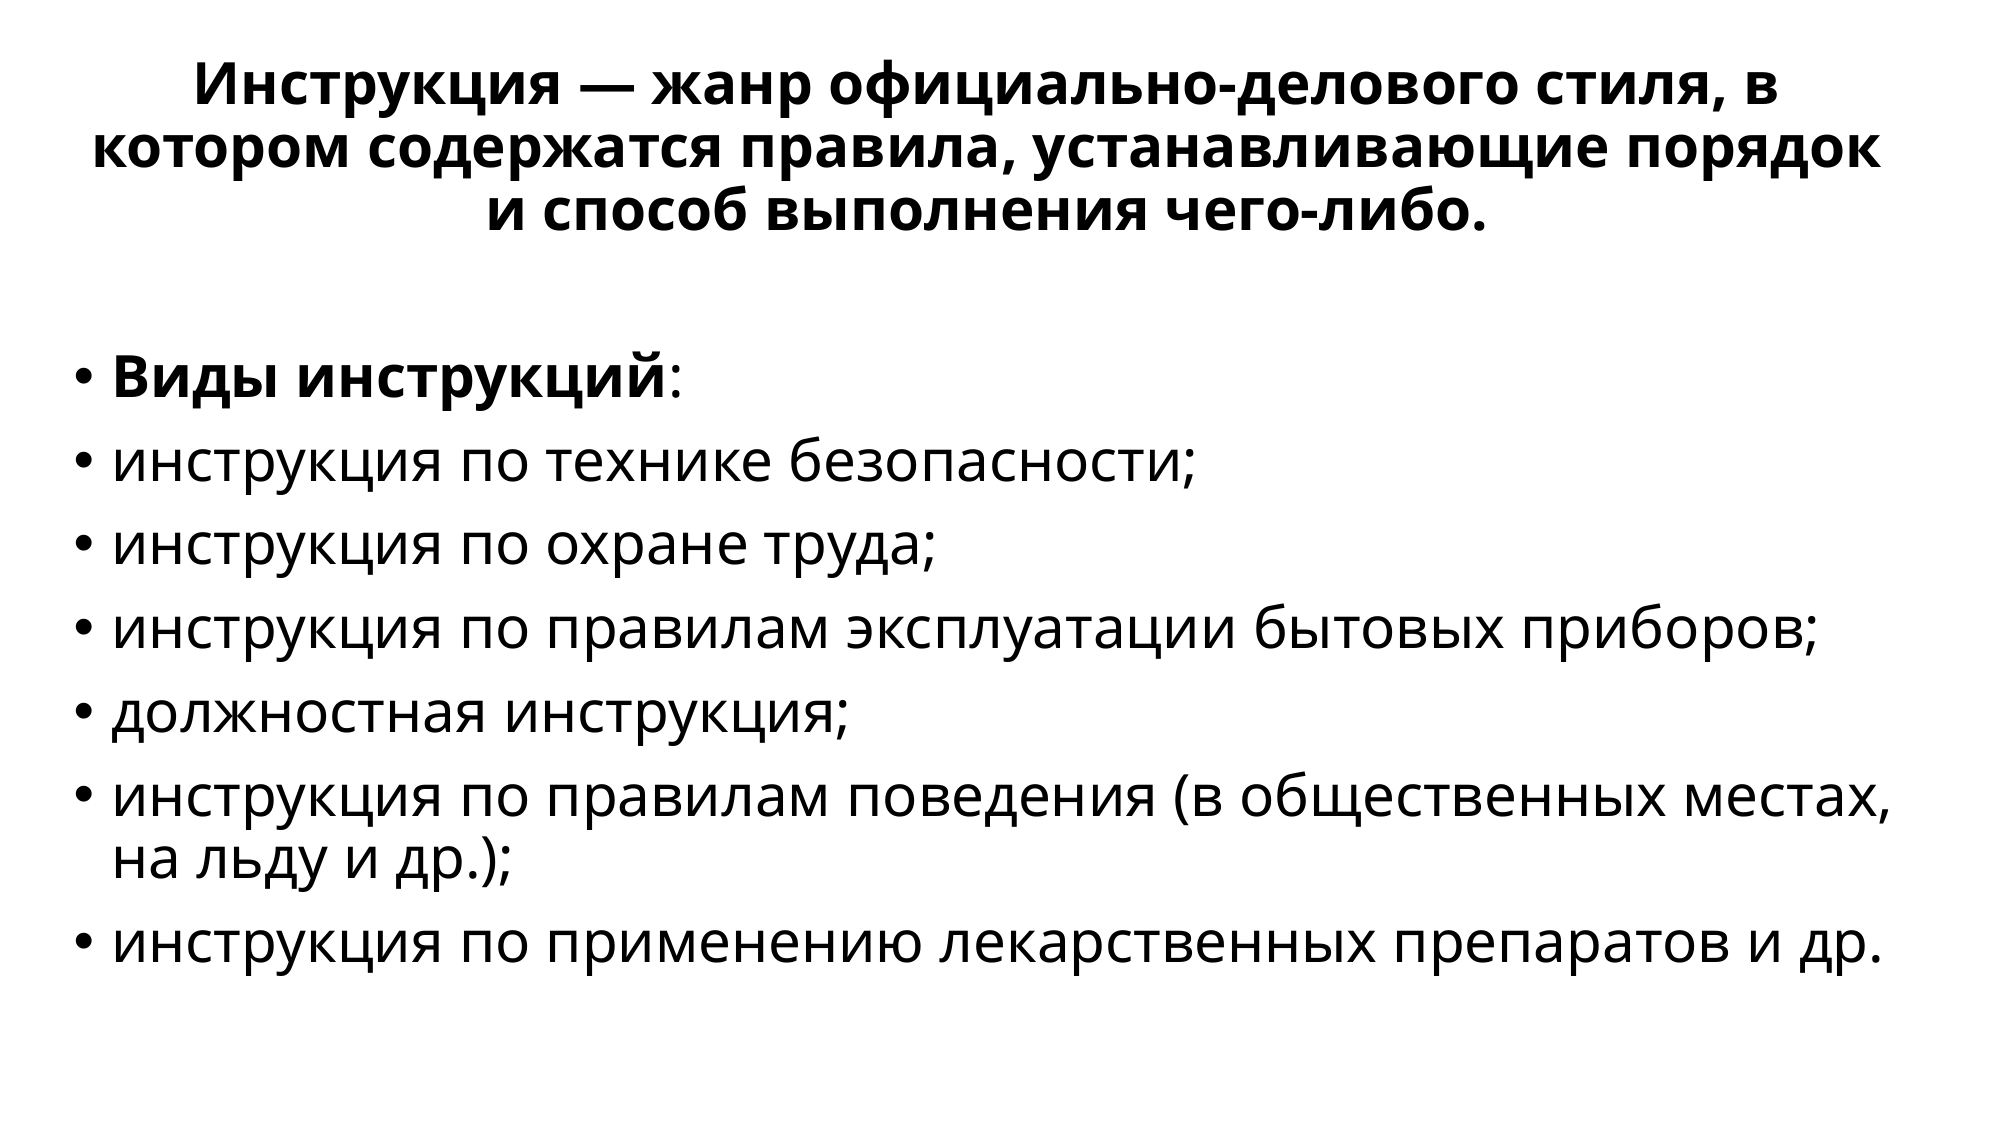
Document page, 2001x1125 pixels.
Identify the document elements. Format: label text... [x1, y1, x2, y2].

list Инструкция — жанр официально-делового стиля, в котором содержатся правила, устанавливающие порядок и способ выполнения чего-либо. Виды инструкций: инструкция по технике безопасности; инструкция по охране труда; инструкция по правилам эксплуатации бытовых приборов; должностная инструкция; инструкция по правилам поведения (в общественных местах, на льду и др.); инструкция по применению лекарственных препаратов и др. [58, 46, 1915, 1083]
